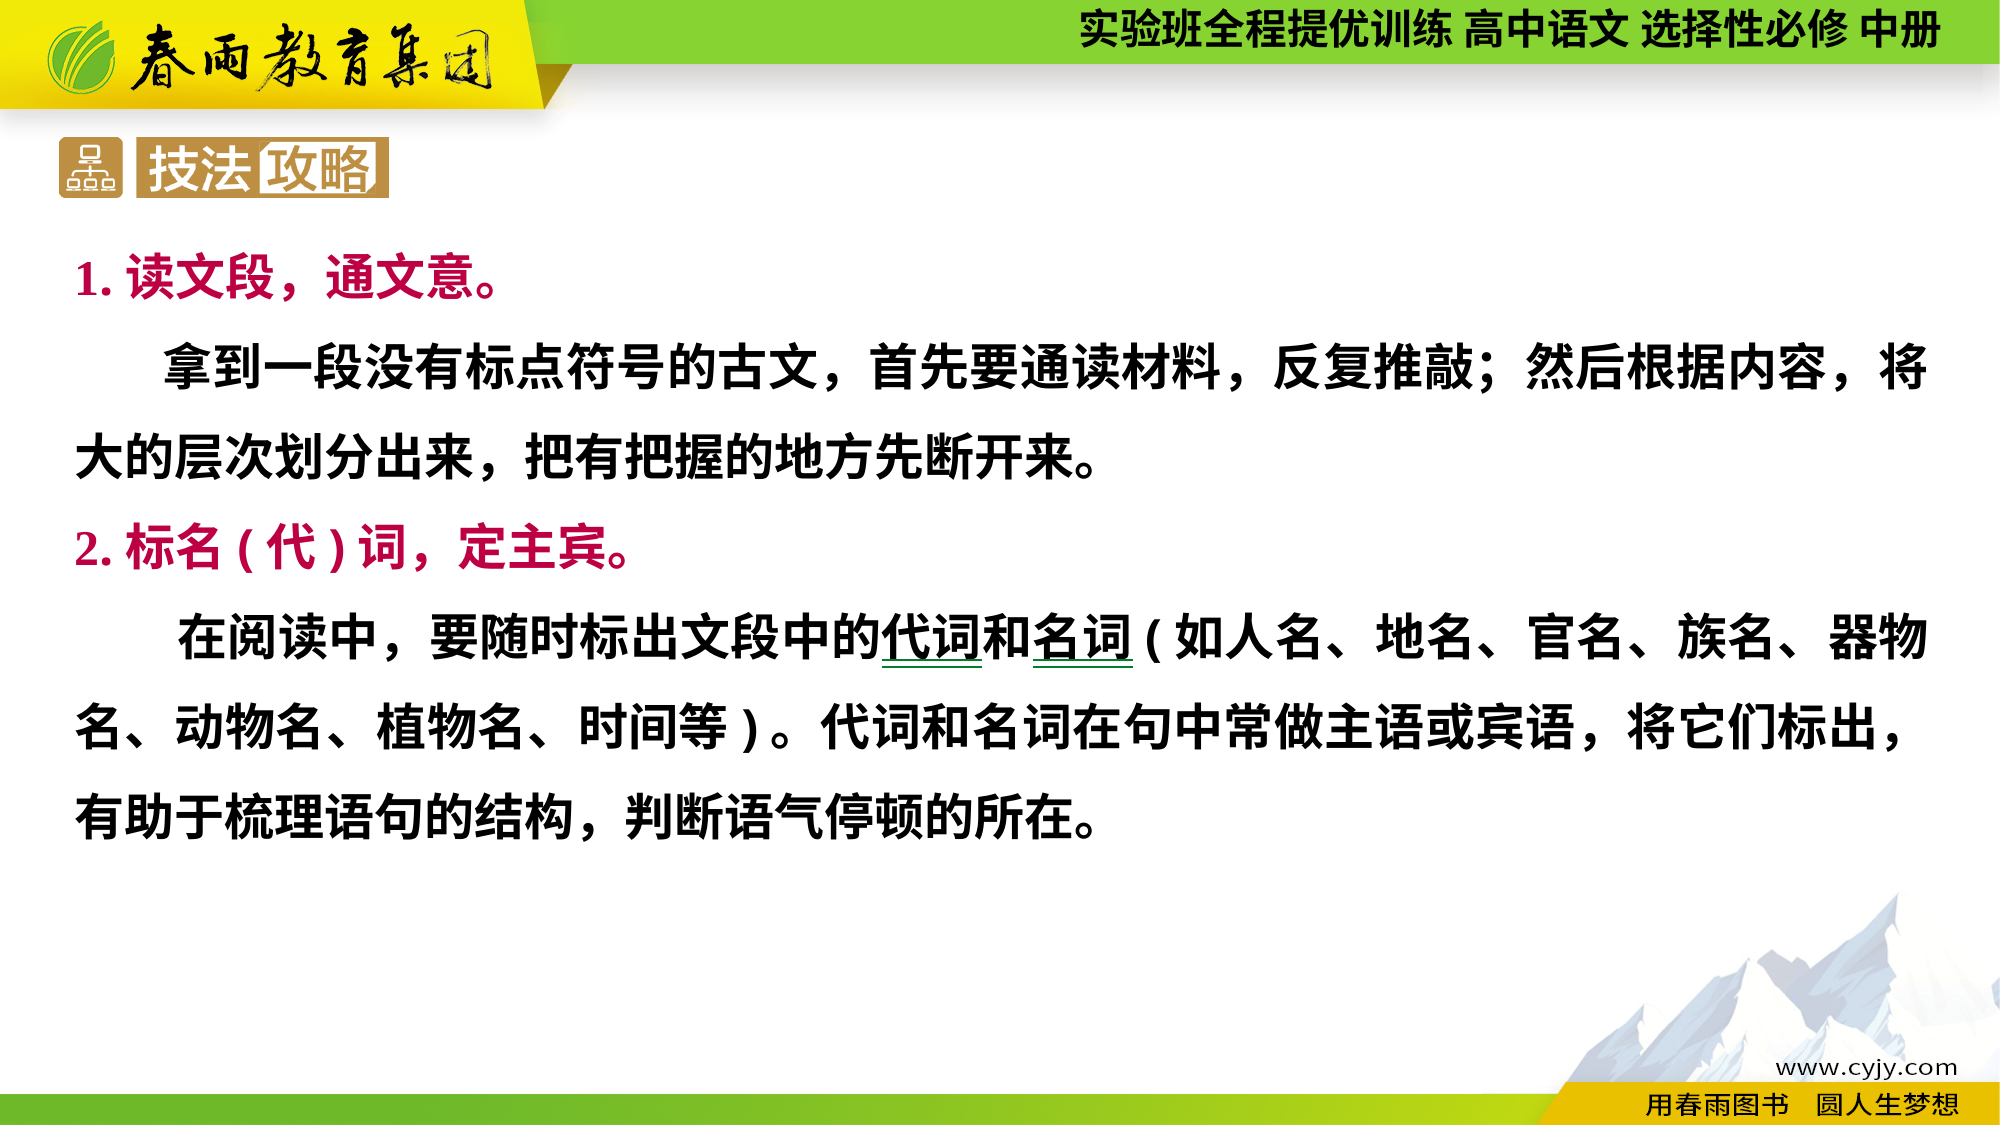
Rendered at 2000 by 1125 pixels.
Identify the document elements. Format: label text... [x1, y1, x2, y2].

list 1.读文段，通文意。 拿到一段没有标点符号的古文，首先要通读材料，反复推敲；然后根据内容，将大的层次划分出来，把有把握的地方先断开来。 2.标名(代)词，定主宾。 在阅读中，要随时标出文段中的代词和名词(如人名、地名、官名、族名、器物名、动物名、植物名、时间等)。代词和名词在句中常做主语或宾语，将它们标出，有助于梳理语句的结构，判断语气停顿的所在。 [59, 208, 1944, 849]
picture [0, 0, 2000, 1125]
